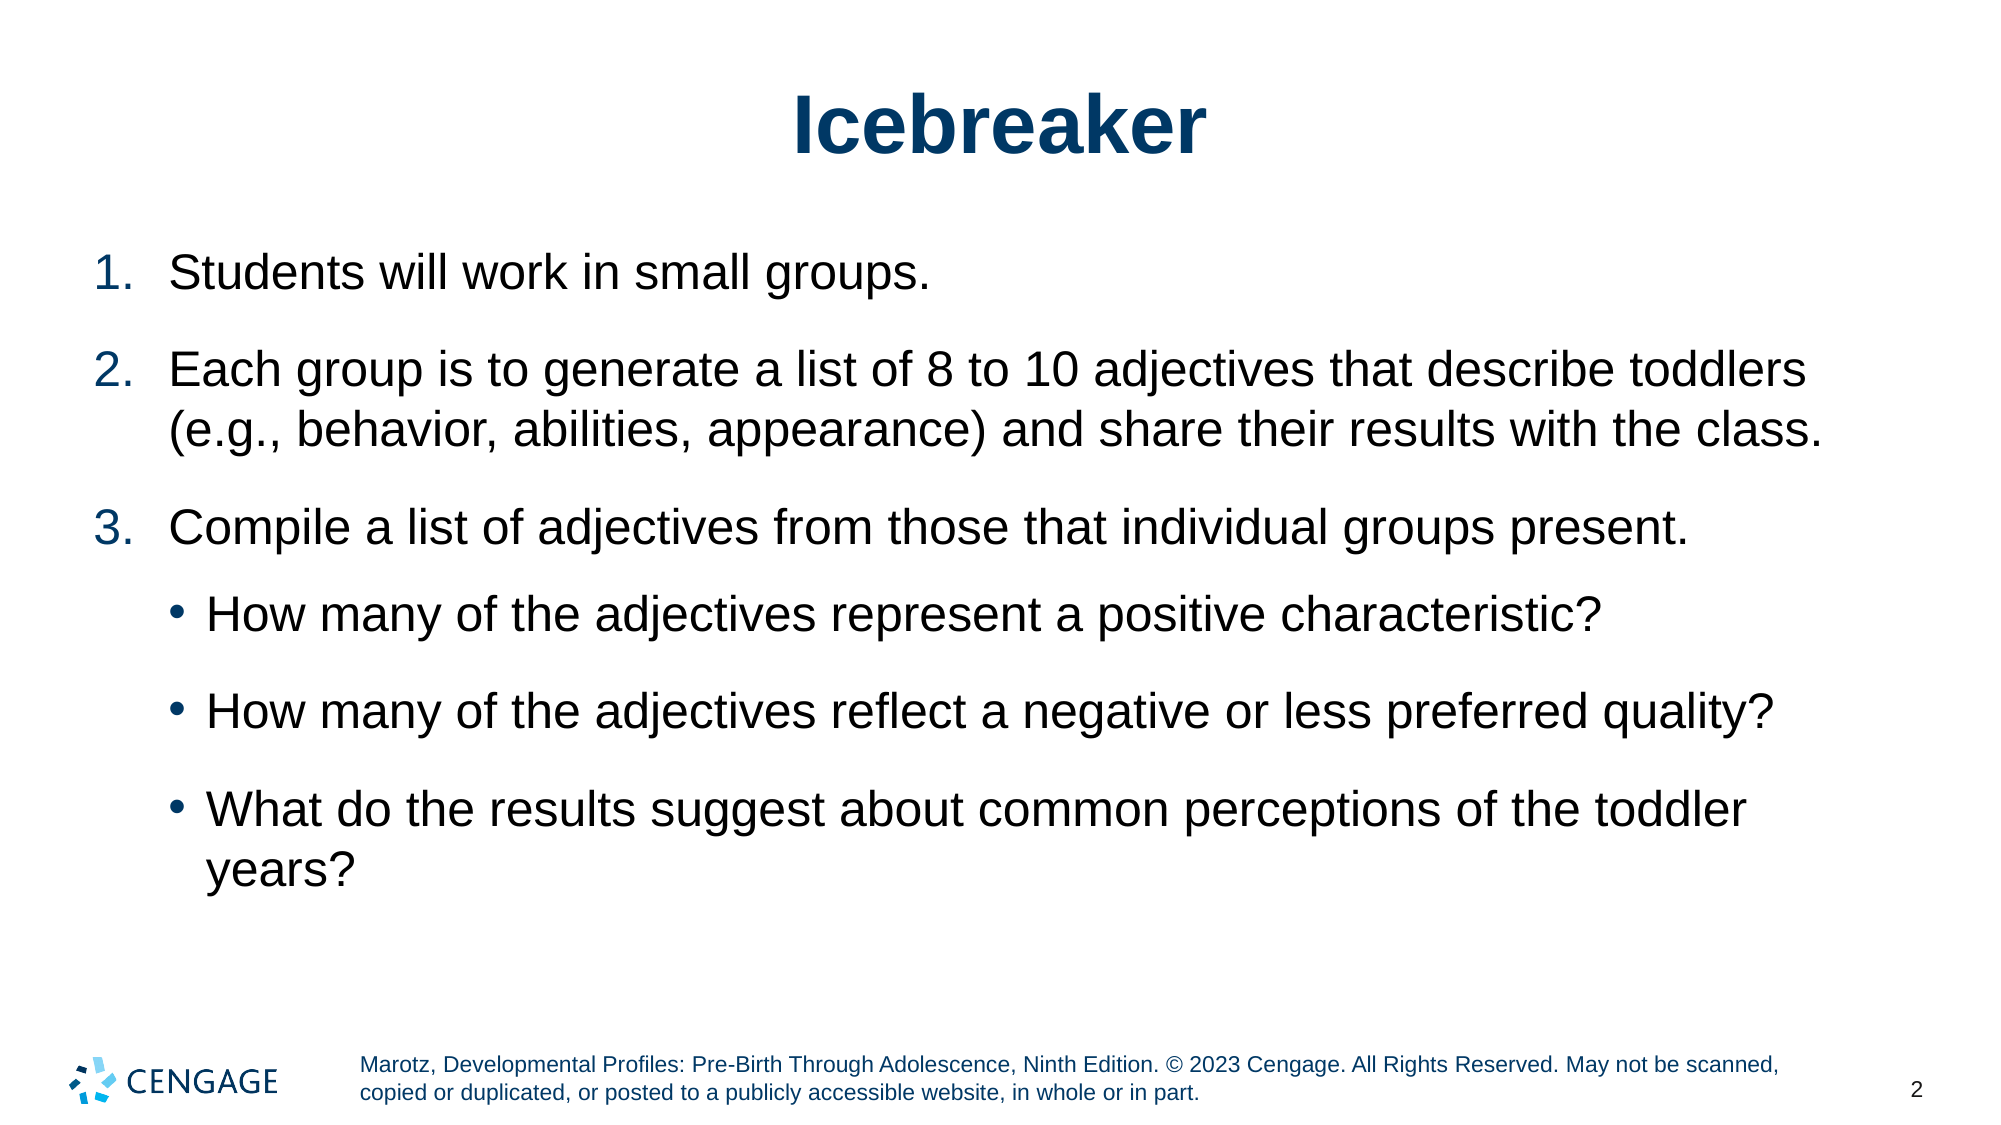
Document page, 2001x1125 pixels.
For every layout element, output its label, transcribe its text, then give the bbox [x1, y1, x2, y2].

picture [69, 1057, 277, 1104]
title Icebreaker [78, 36, 1923, 217]
list Students will work in small groups. Each group is to generate a list of 8 to 10 adjectives that describe toddlers (e.g., behavior, abilities, appearance) and share their results with the class. Compile a list of adjectives from those that individual groups present. How many of the adjectives represent a positive characteristic? How many of the adjectives reflect a negative or less preferred quality? What do the results suggest about common perceptions of the toddler years? [78, 239, 1923, 959]
